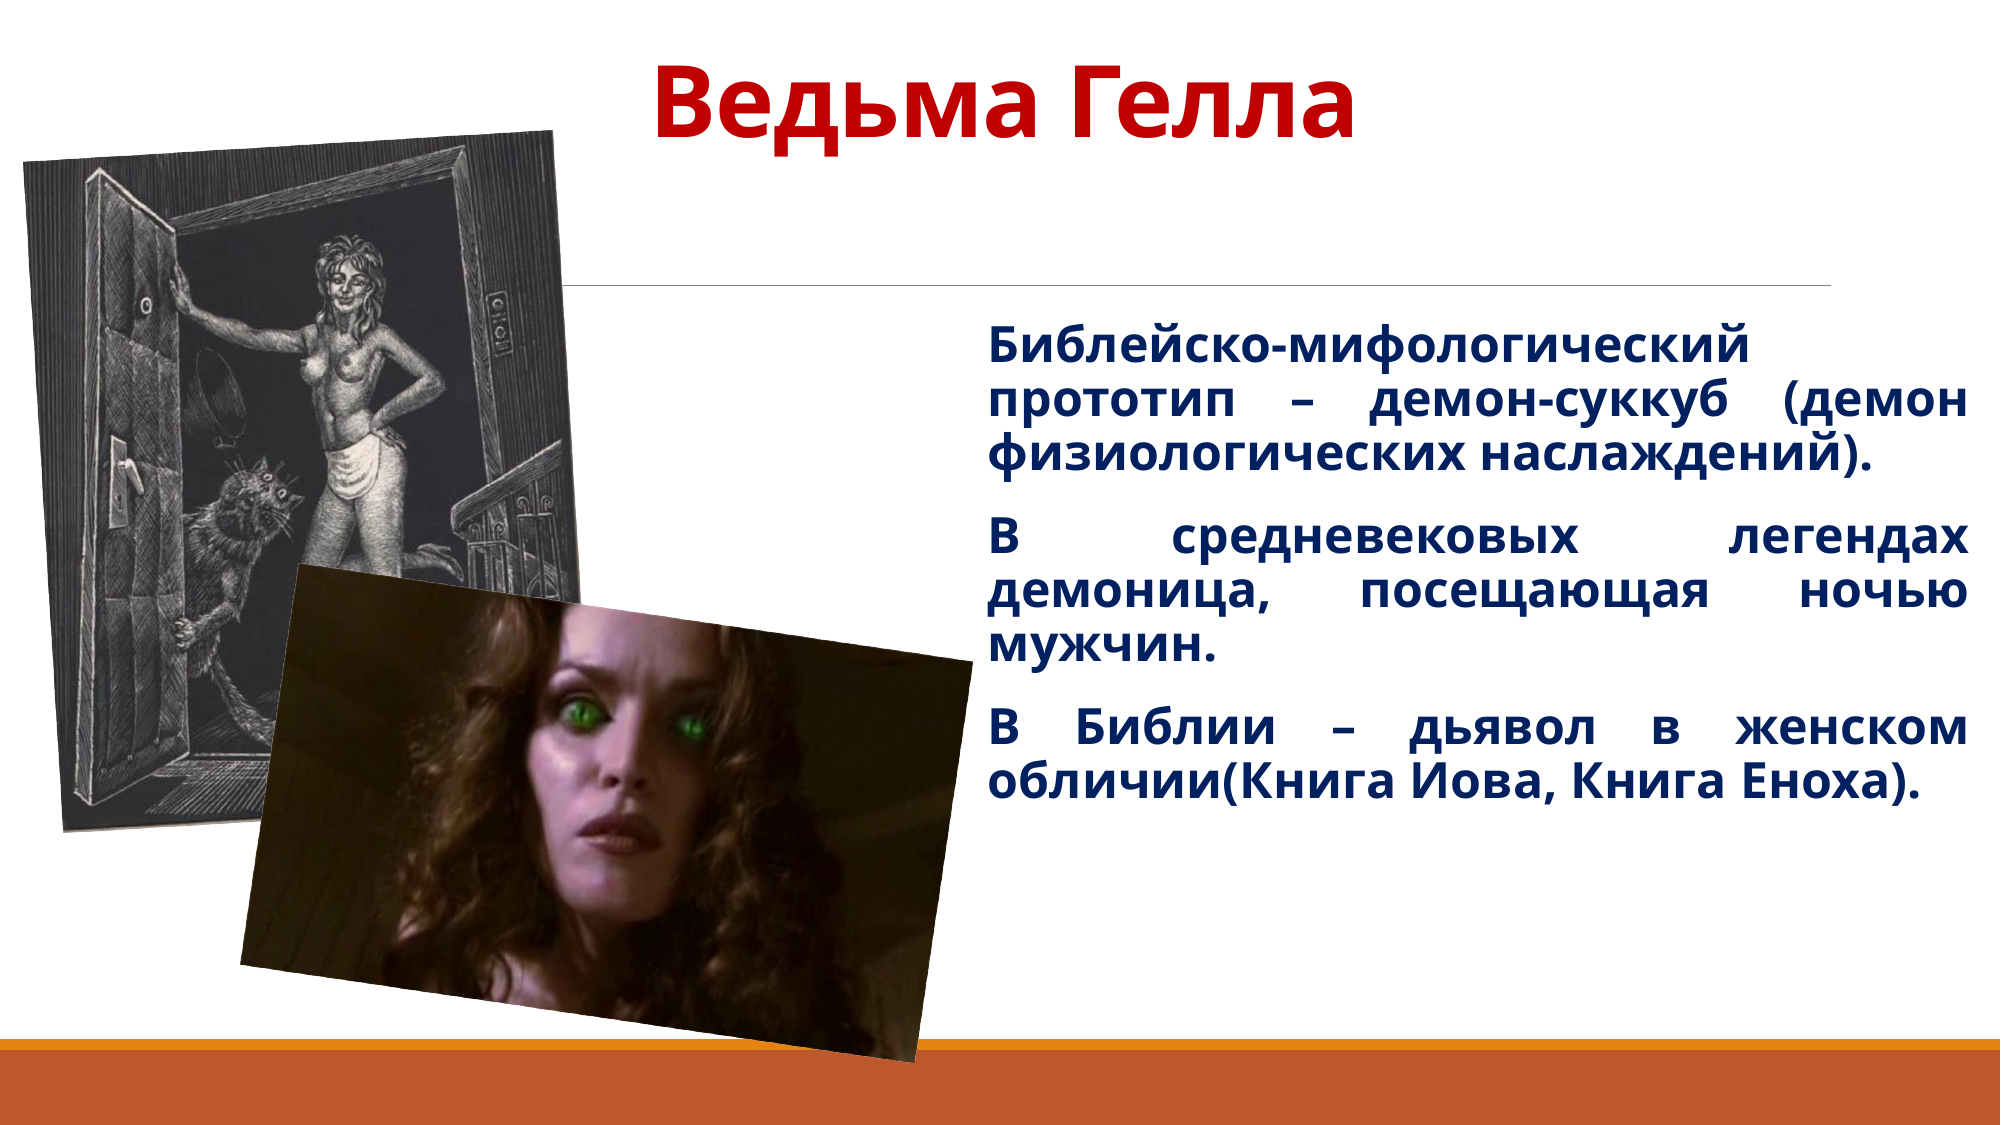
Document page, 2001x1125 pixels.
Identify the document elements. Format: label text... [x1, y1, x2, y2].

list Библейско-мифологический прототип – демон-суккуб (демон физиологических наслаждений). В средневековых легендах демоница, посещающая ночью мужчин. В Библии – дьявол в женском обличии(Книга Иова, Книга Еноха). [972, 311, 1970, 972]
title Ведьма Гелла [180, 47, 1830, 285]
picture [23, 130, 973, 1063]
